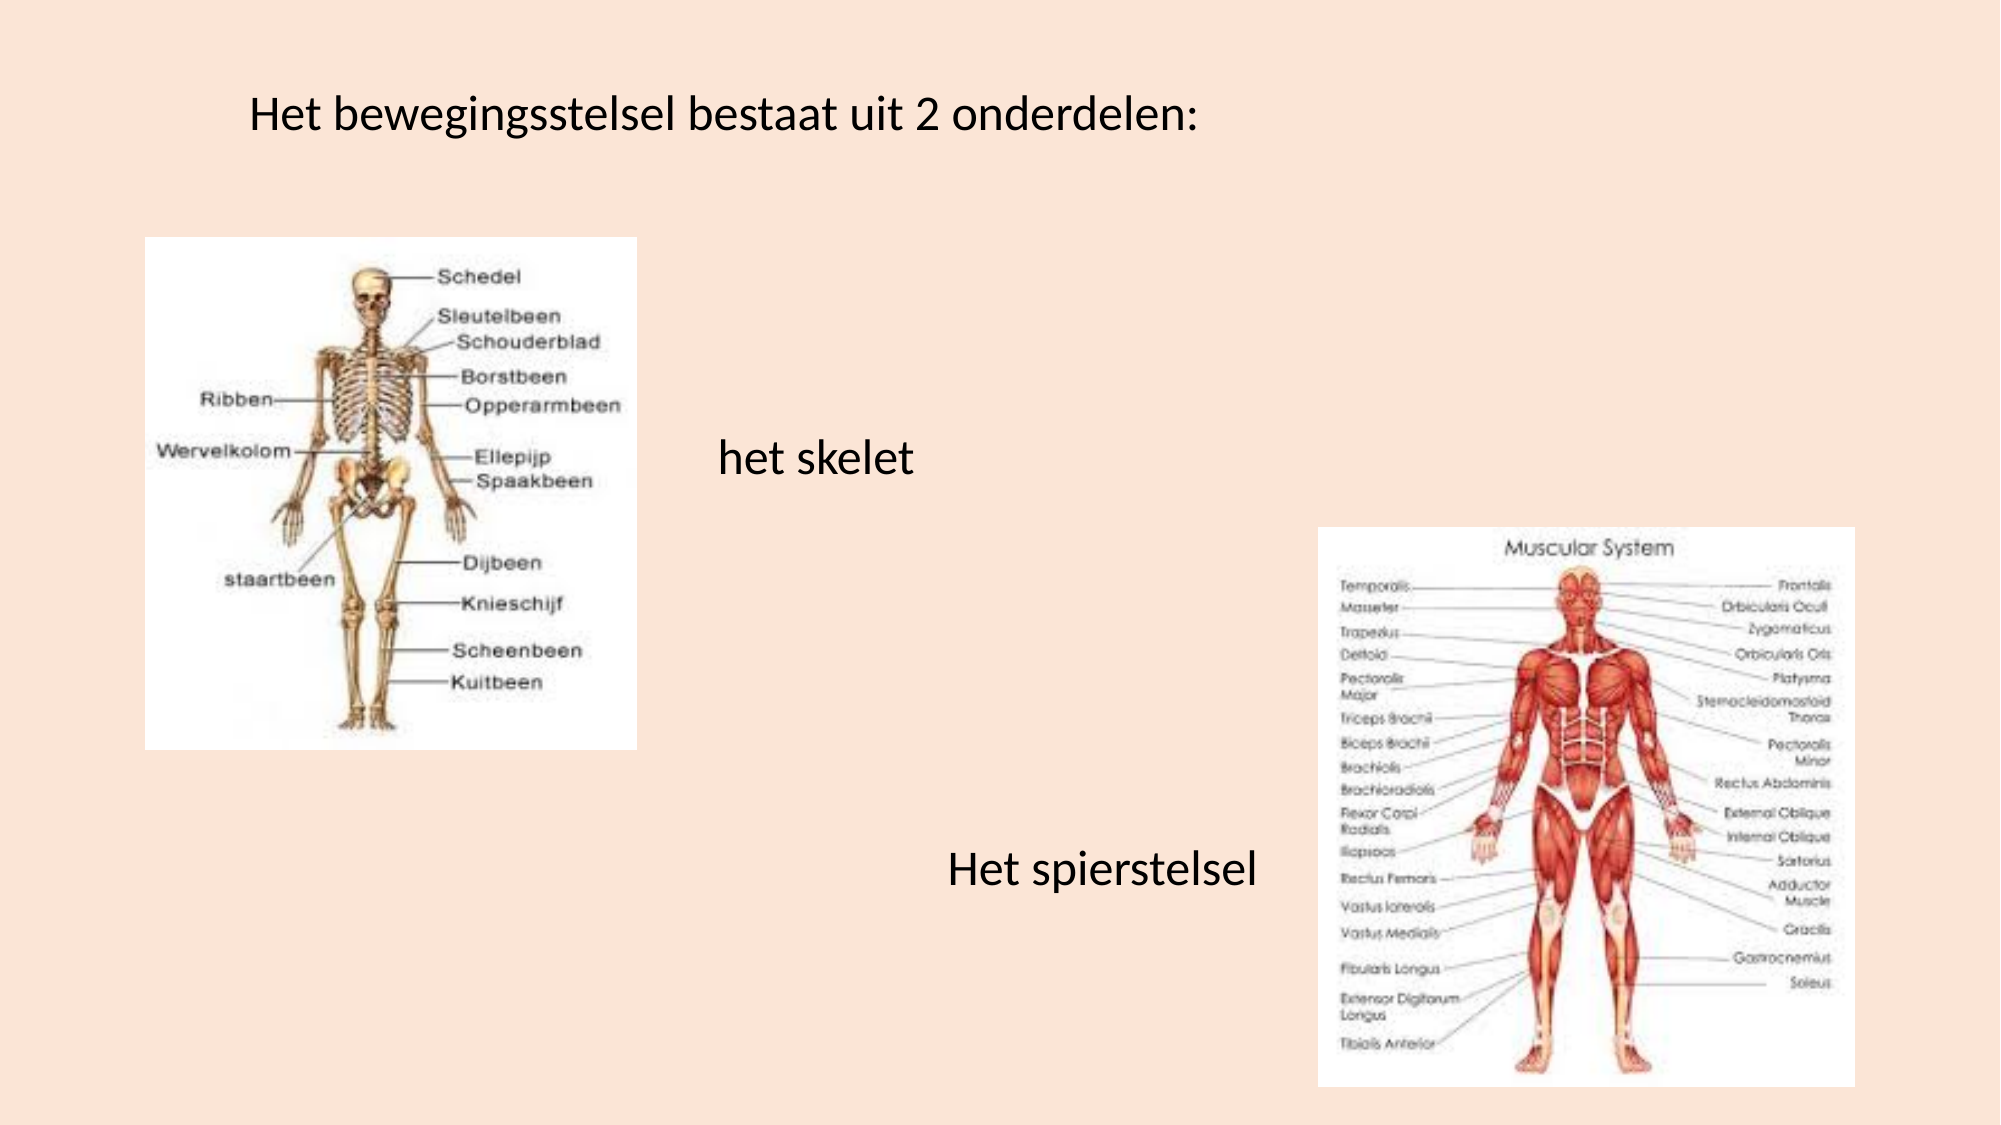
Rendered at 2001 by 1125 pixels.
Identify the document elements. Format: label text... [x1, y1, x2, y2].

text_box het skelet [702, 417, 930, 493]
text_box Het spierstelsel [932, 828, 1273, 903]
picture [1318, 527, 1855, 1087]
text_box Het bewegingsstelsel bestaat uit 2 onderdelen: [234, 73, 1215, 148]
picture [145, 237, 637, 750]
